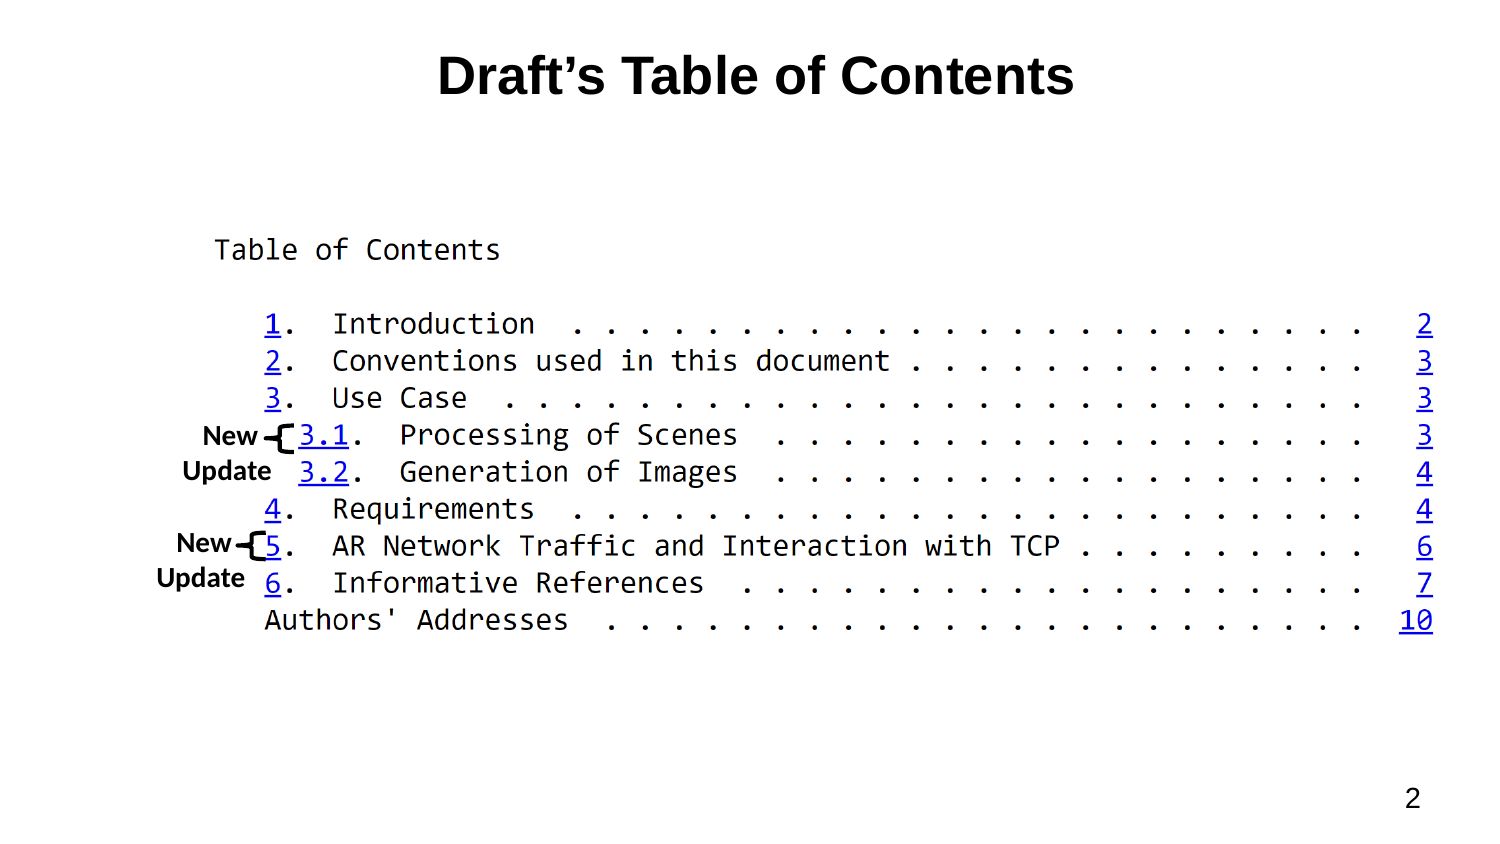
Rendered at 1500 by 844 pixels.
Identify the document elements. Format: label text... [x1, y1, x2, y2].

title Draft’s Table of Contents [58, 15, 1456, 110]
text_box New Update [120, 409, 202, 494]
slide_number 2 [1389, 764, 1480, 830]
text_box New Update [94, 516, 202, 601]
picture [207, 228, 1452, 650]
